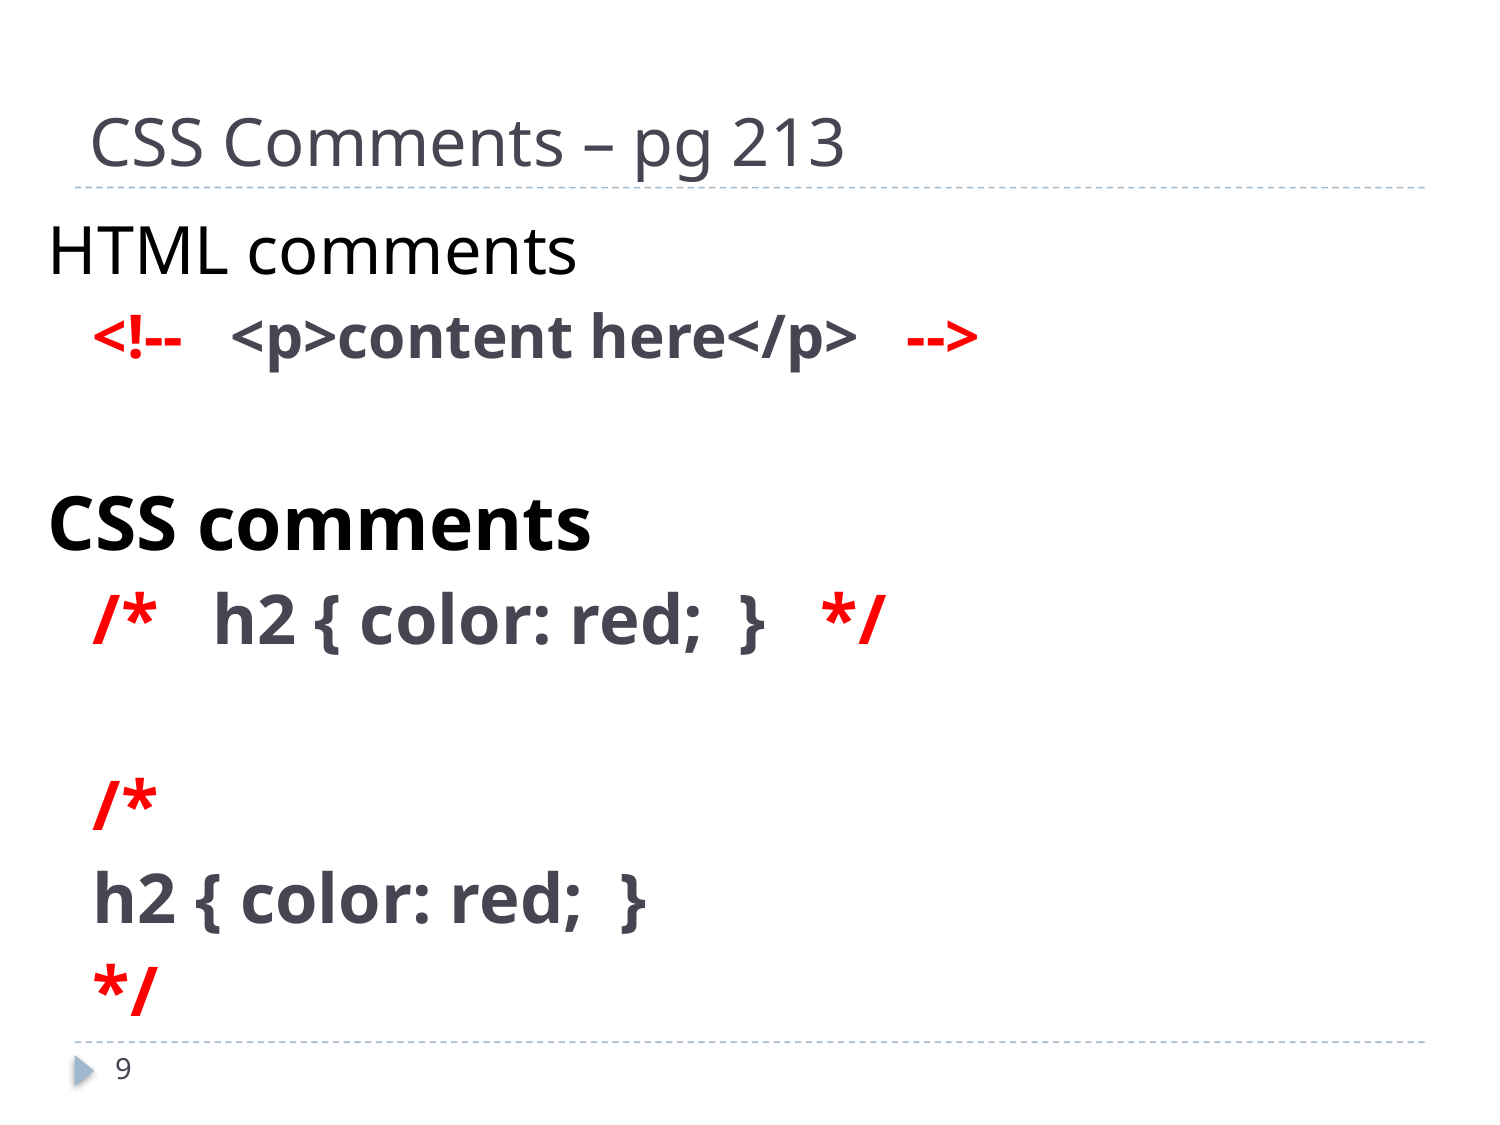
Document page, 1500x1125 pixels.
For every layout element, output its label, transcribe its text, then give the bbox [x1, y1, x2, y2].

slide_number 9 [100, 1042, 426, 1103]
title CSS Comments – pg 213 [75, 24, 1425, 188]
list HTML comments <!-- <p>content here</p> --> CSS comments /* h2 { color: red; } */ /* h2 { color: red; } */ [32, 200, 1496, 1038]
